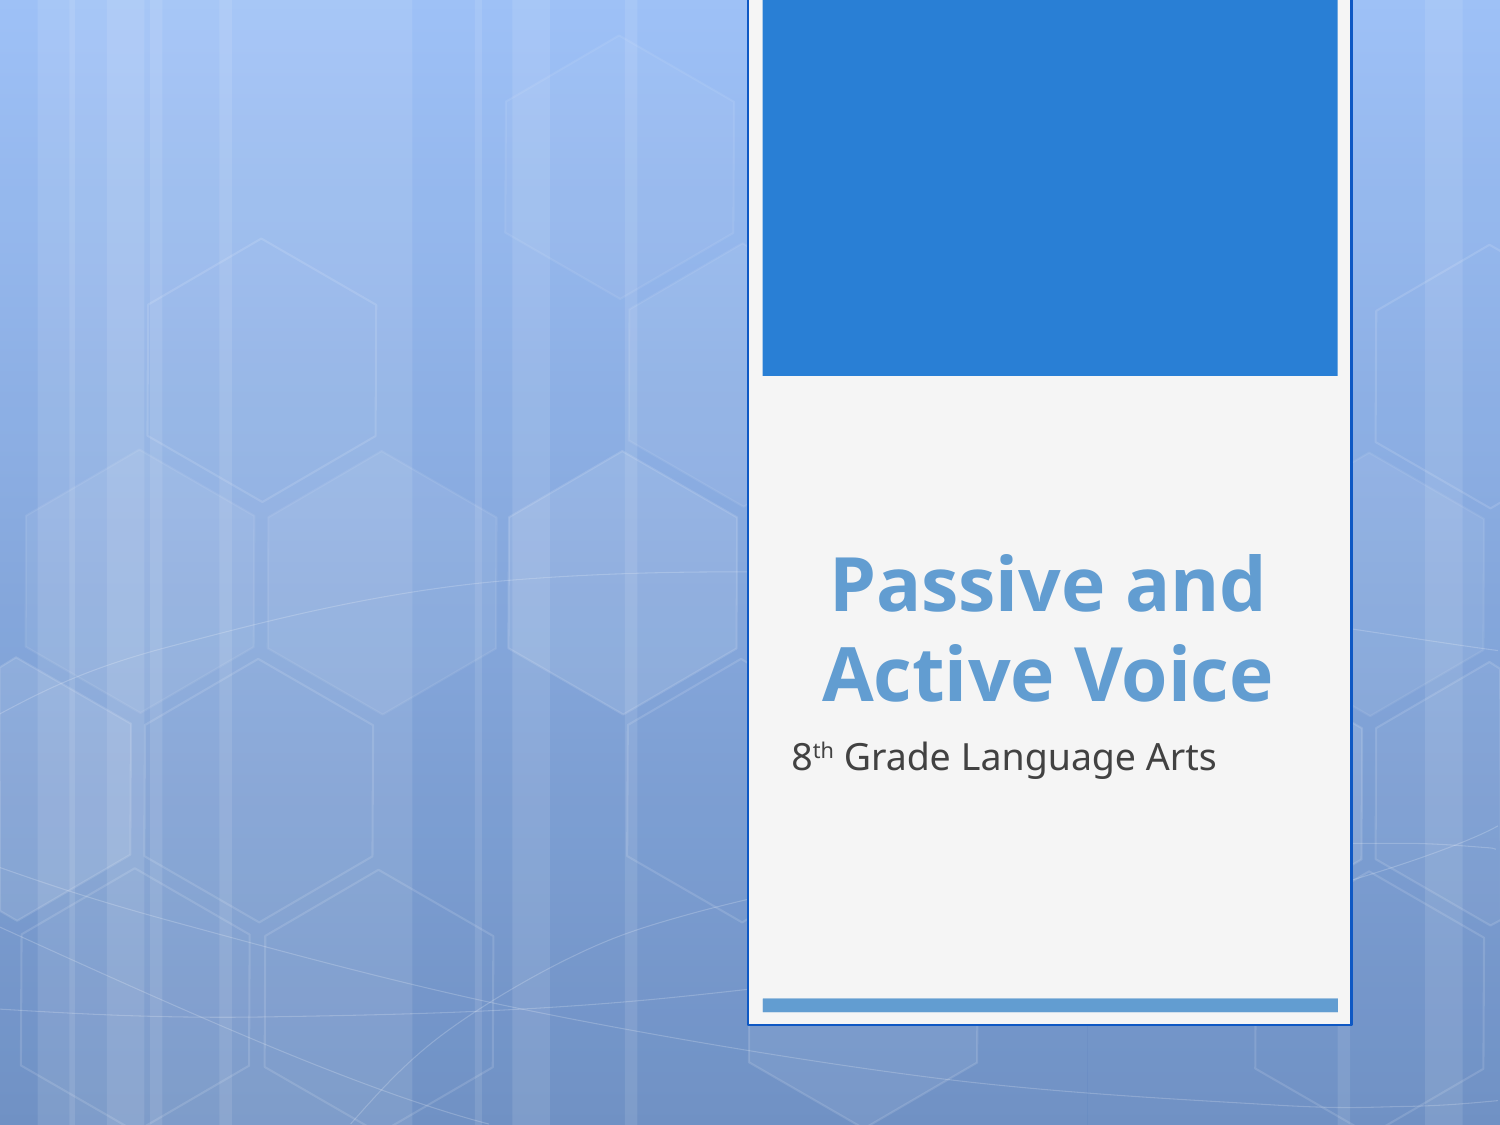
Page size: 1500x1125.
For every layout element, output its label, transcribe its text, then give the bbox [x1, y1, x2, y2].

subtitle 8th Grade Language Arts [776, 725, 1320, 933]
title Passive and Active Voice [776, 444, 1320, 724]
